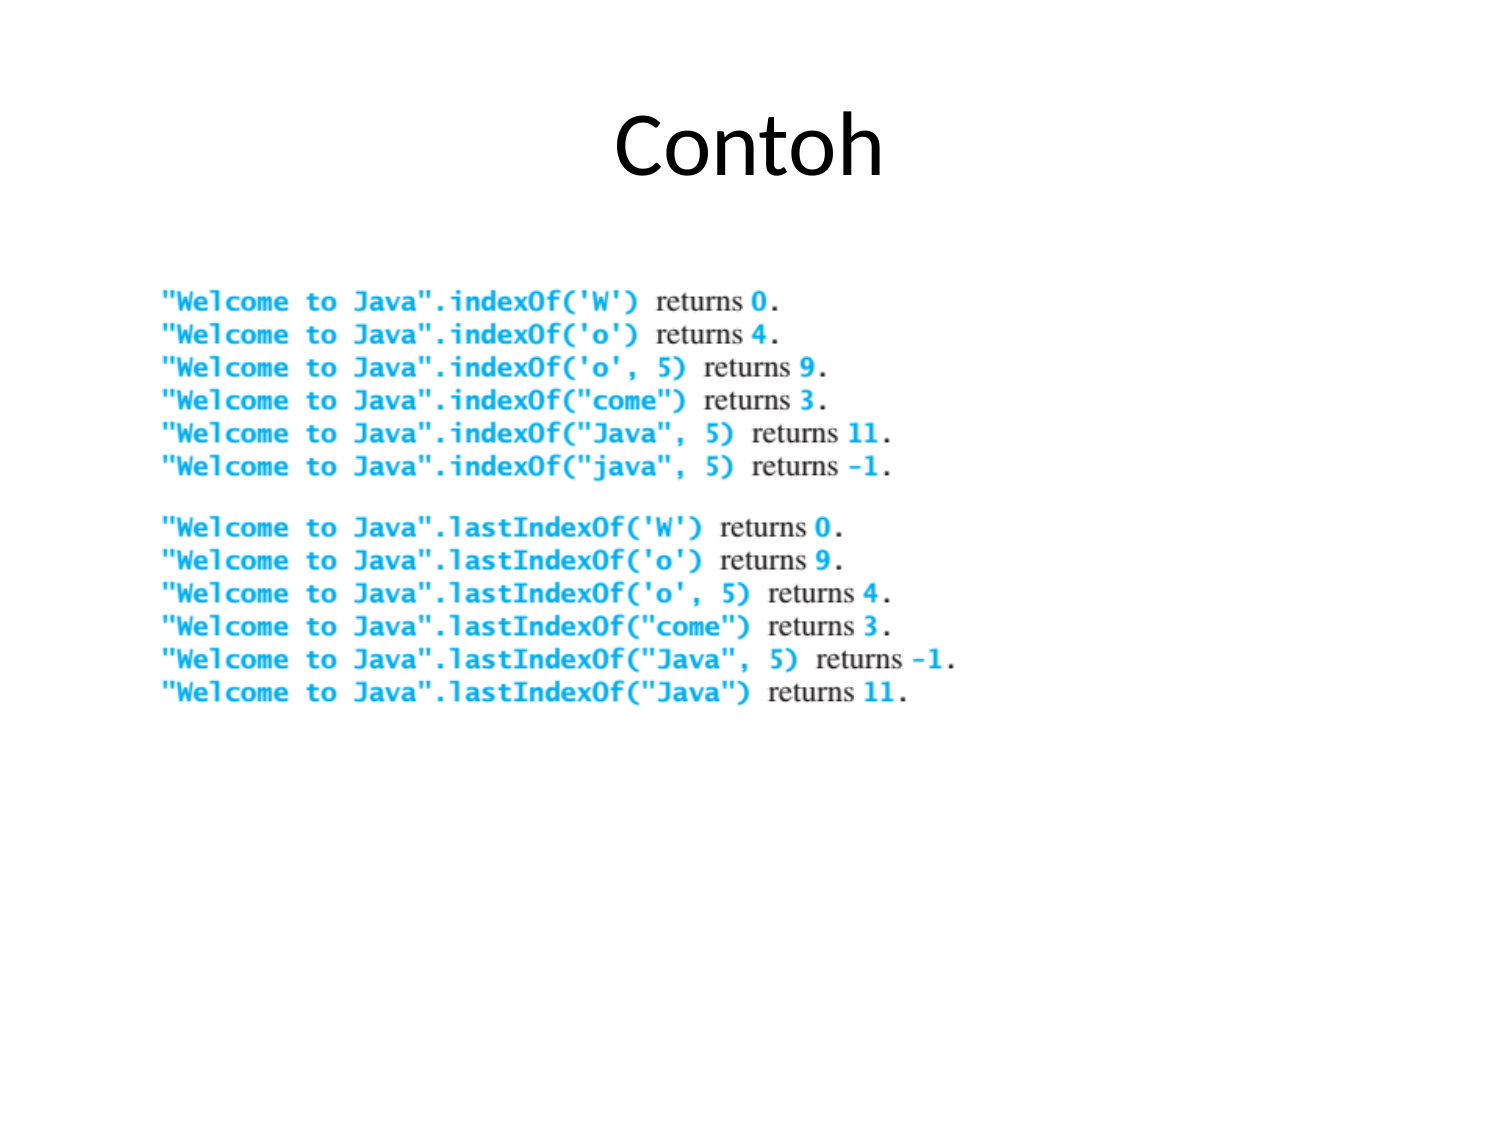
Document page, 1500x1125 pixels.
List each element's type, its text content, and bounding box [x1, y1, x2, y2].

picture [147, 278, 962, 722]
title Contoh [75, 45, 1425, 233]
